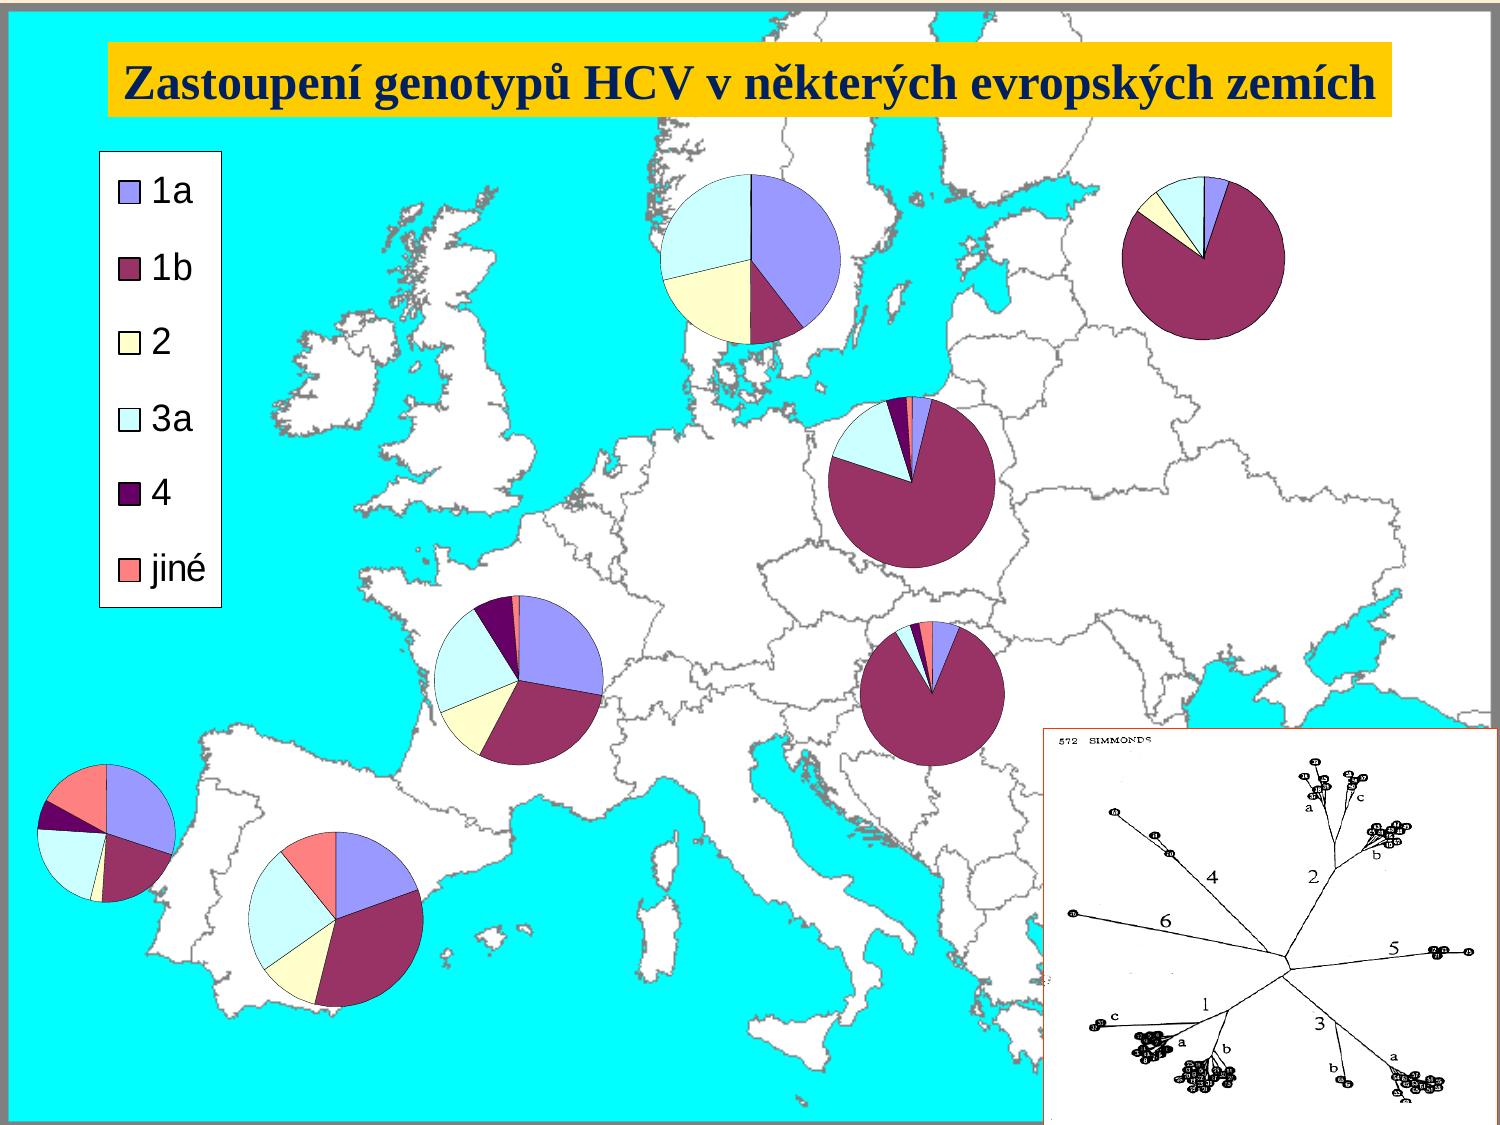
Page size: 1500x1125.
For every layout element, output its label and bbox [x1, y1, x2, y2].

text_box [912, 155, 1497, 363]
text_box [340, 577, 699, 785]
text_box [0, 747, 257, 920]
text_box [1044, 729, 1497, 1125]
picture [0, 3, 1500, 1125]
text_box [152, 813, 520, 1026]
text_box [0, 140, 241, 616]
text_box [735, 378, 1090, 588]
text_box [776, 603, 1090, 785]
text_box [589, 155, 911, 364]
